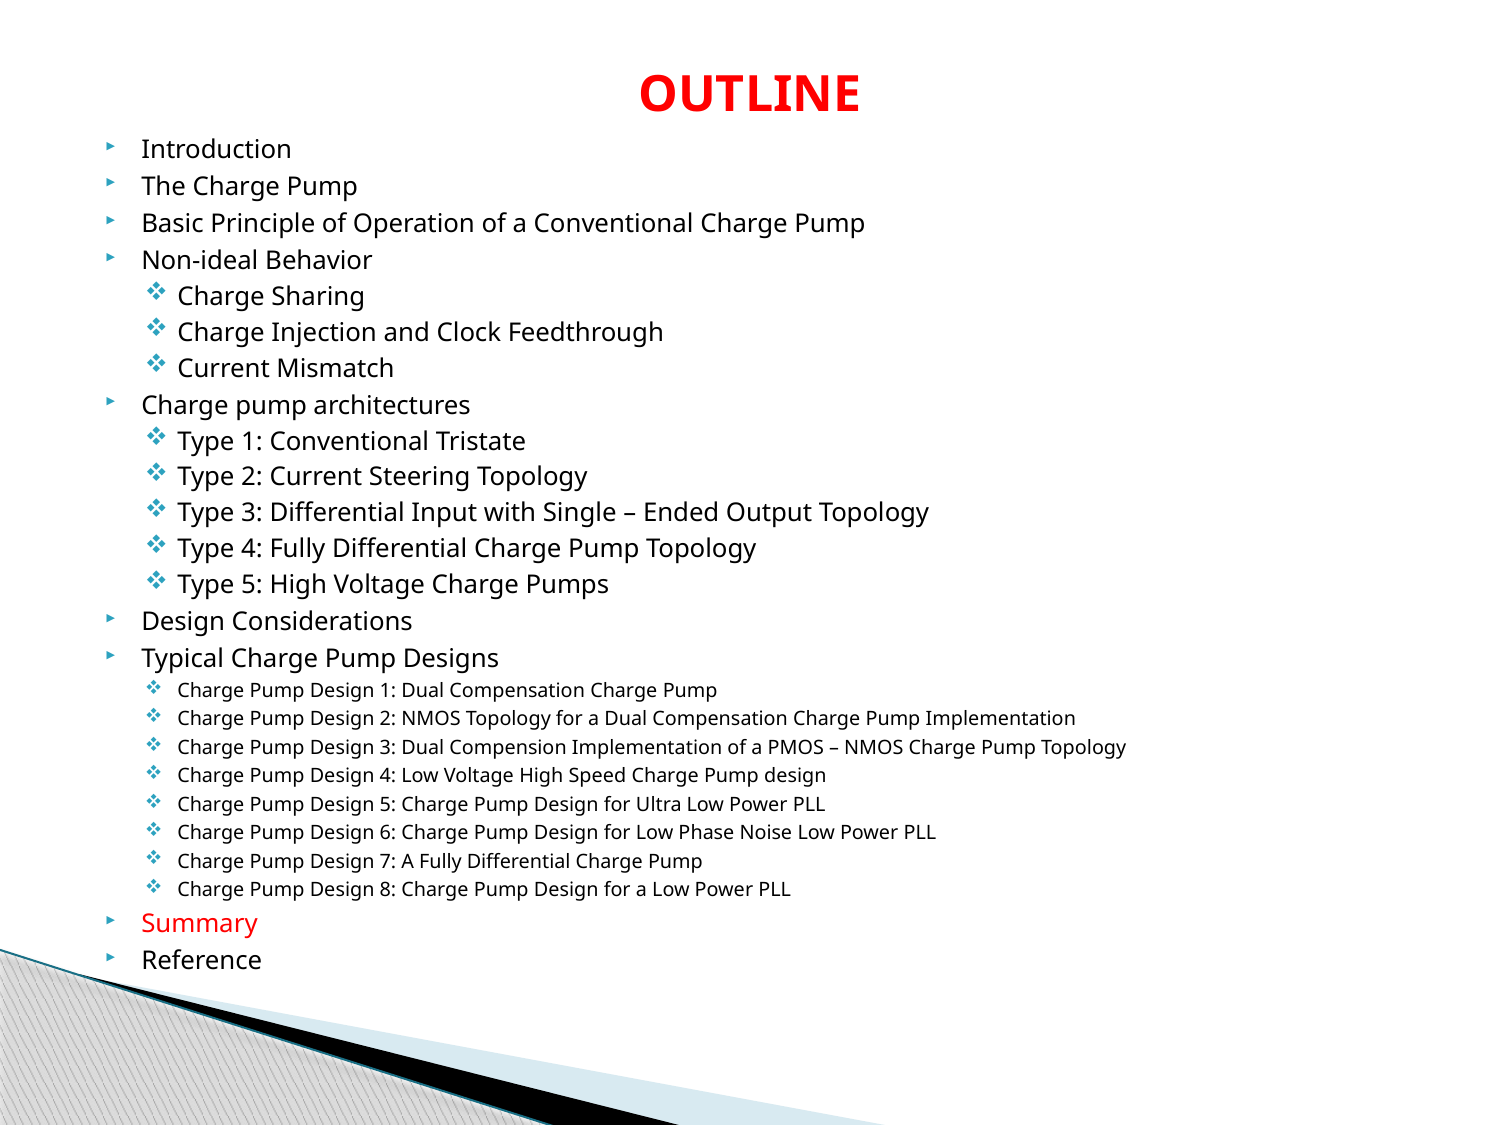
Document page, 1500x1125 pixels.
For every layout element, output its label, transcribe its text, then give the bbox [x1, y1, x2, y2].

title OUTLINE [75, 45, 1425, 138]
list Introduction The Charge Pump Basic Principle of Operation of a Conventional Charge Pump Non-ideal Behavior Charge Sharing Charge Injection and Clock Feedthrough Current Mismatch Charge pump architectures Type 1: Conventional Tristate Type 2: Current Steering Topology Type 3: Differential Input with Single – Ended Output Topology Type 4: Fully Differential Charge Pump Topology Type 5: High Voltage Charge Pumps Design Considerations Typical Charge Pump Designs Charge Pump Design 1: Dual Compensation Charge Pump Charge Pump Design 2: NMOS Topology for a Dual Compensation Charge Pump Implementation Charge Pump Design 3: Dual Compension Implementation of a PMOS – NMOS Charge Pump Topology Charge Pump Design 4: Low Voltage High Speed Charge Pump design Charge Pump Design 5: Charge Pump Design for Ultra Low Power PLL Charge Pump Design 6: Charge Pump Design for Low Phase Noise Low Power PLL Charge Pump Design 7: A Fully Differential Charge Pump Charge Pump Design 8: Charge Pump Design for a Low Power PLL Summary Reference [75, 138, 1425, 986]
